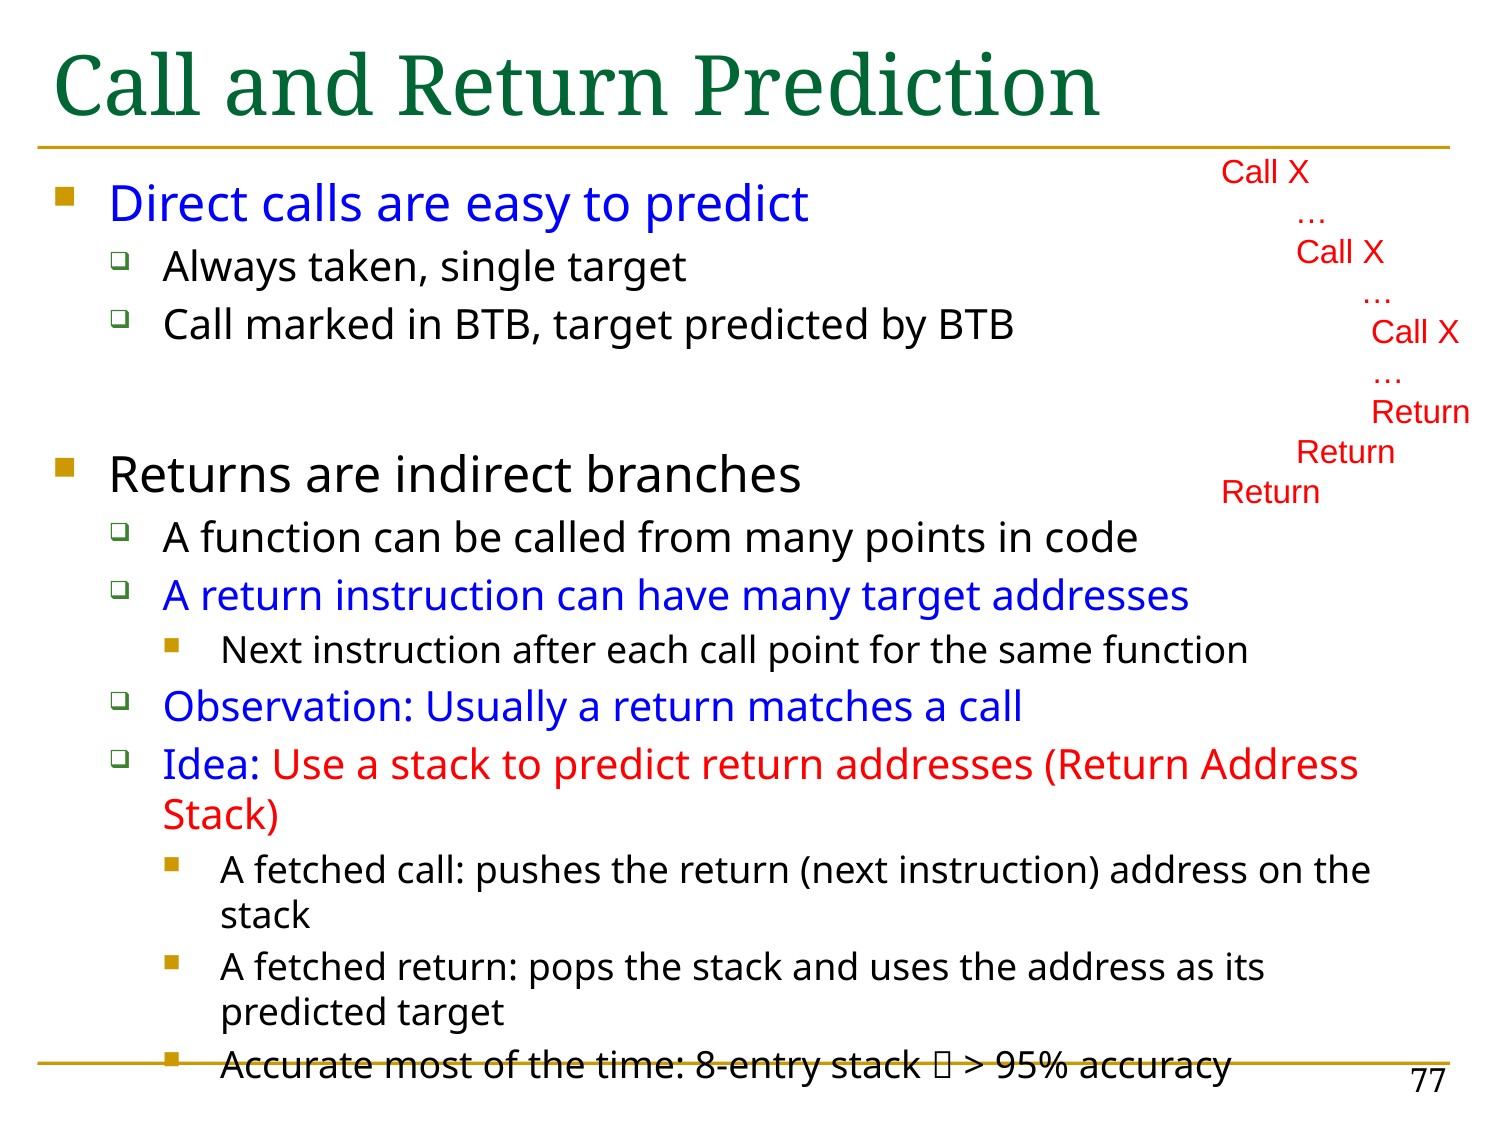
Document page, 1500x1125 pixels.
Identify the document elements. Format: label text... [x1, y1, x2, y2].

title Call and Return Prediction [37, 24, 1450, 163]
slide_number 77 [1111, 1036, 1462, 1112]
text_box Call X … Call X … Call X … Return Return Return [1206, 143, 1486, 563]
list Direct calls are easy to predict Always taken, single target Call marked in BTB, target predicted by BTB Returns are indirect branches A function can be called from many points in code A return instruction can have many target addresses Next instruction after each call point for the same function Observation: Usually a return matches a call Idea: Use a stack to predict return addresses (Return Address Stack) A fetched call: pushes the return (next instruction) address on the stack A fetched return: pops the stack and uses the address as its predicted target Accurate most of the time: 8-entry stack  > 95% accuracy [37, 163, 1450, 1016]
